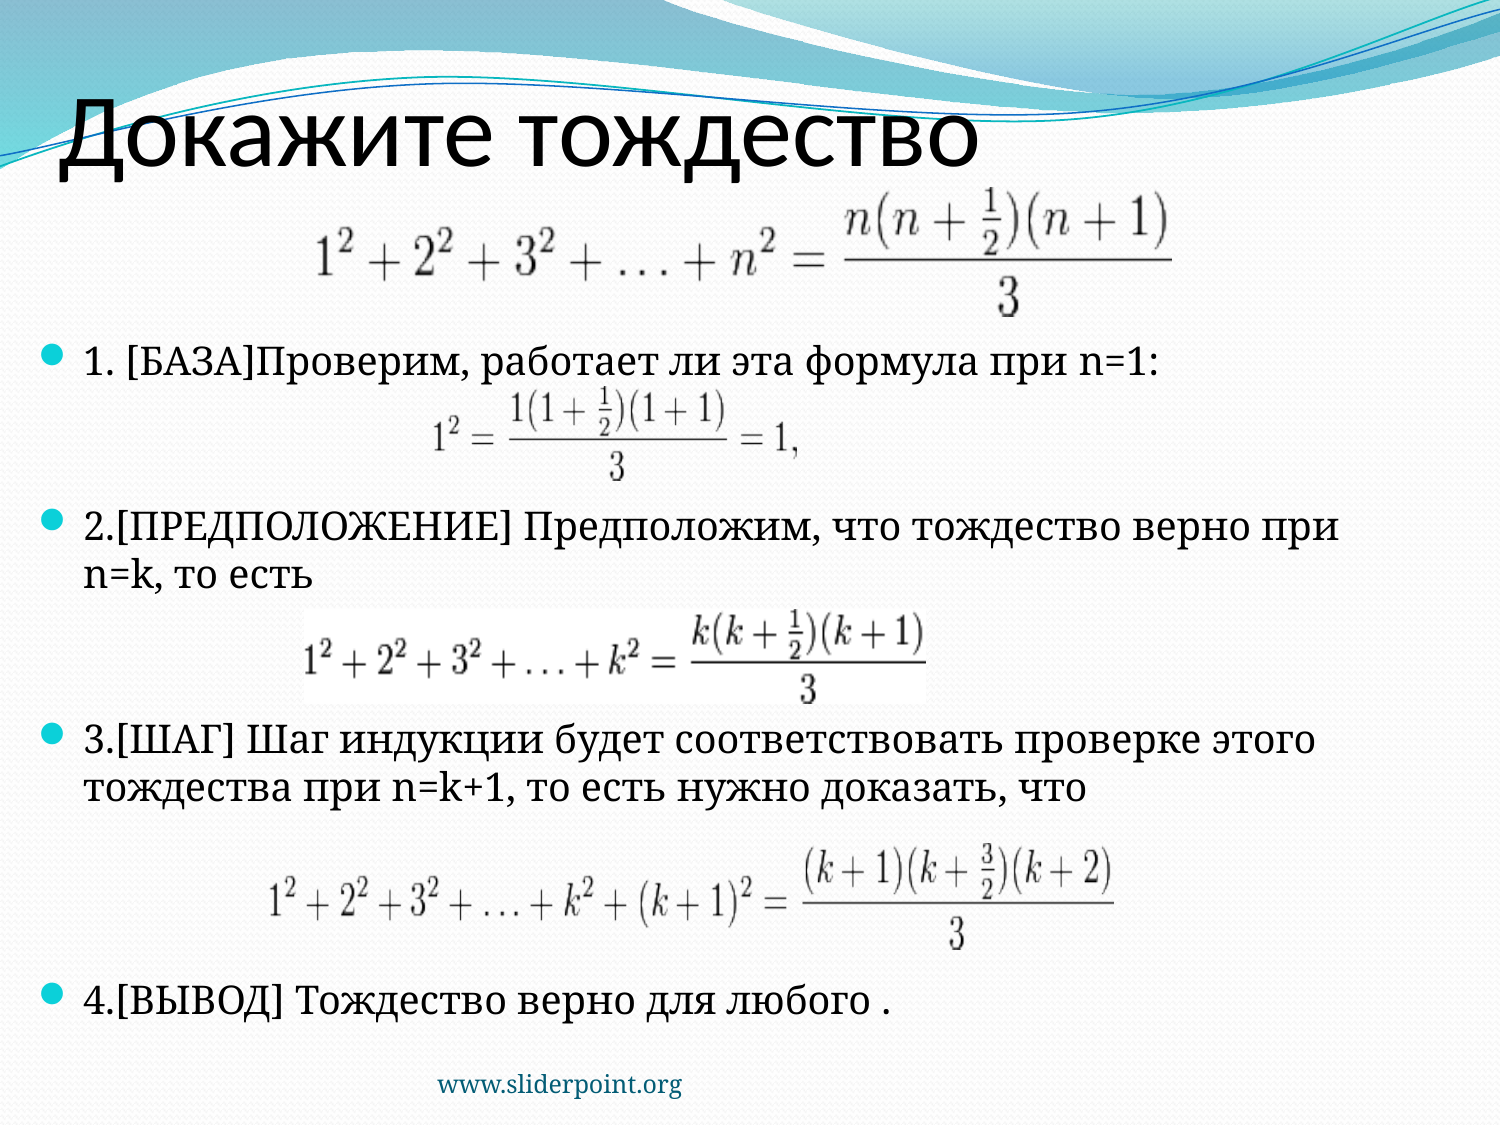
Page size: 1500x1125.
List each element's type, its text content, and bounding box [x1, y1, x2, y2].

title Докажите тождество [58, 0, 1409, 188]
picture [433, 386, 798, 481]
picture [316, 187, 1173, 317]
picture [304, 609, 926, 704]
footer www.sliderpoint.org [437, 1042, 988, 1103]
list 1. [БАЗА]Проверим, работает ли эта формула при n=1: 2.[ПРЕДПОЛОЖЕНИЕ] Предположим, что тождество верно при n=k, то есть 3.[ШАГ] Шаг индукции будет соответствовать проверке этого тождества при n=k+1, то есть нужно доказать, что 4.[ВЫВОД] Тождество верно для любого . [23, 328, 1374, 1049]
picture [269, 843, 1114, 950]
